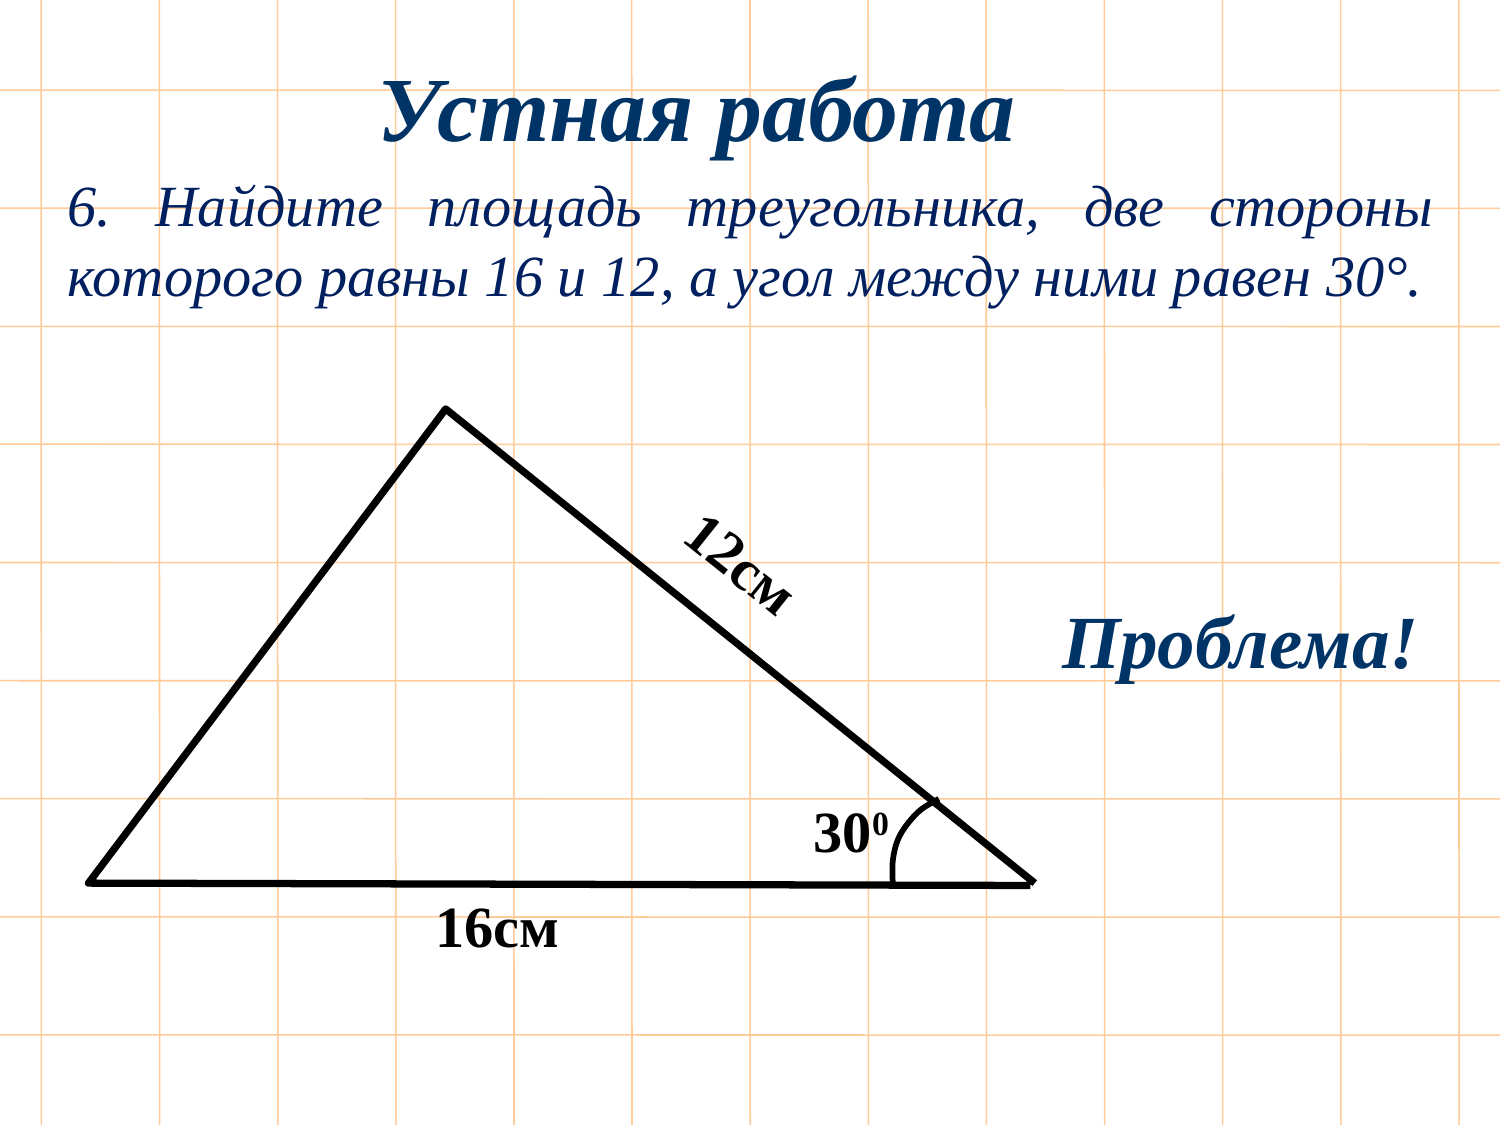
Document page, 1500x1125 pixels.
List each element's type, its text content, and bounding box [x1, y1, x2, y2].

text_box 6. Найдите площадь треугольника, две стороны которого равны 16 и 12, а угол между ними равен 30°. [53, 160, 1449, 315]
text_box [88, 408, 933, 886]
text_box 12см [656, 480, 842, 652]
text_box 16см [420, 881, 589, 967]
text_box Устная работа [363, 42, 1032, 160]
text_box 300 [798, 786, 904, 872]
text_box [892, 872, 901, 887]
text_box [894, 804, 1035, 886]
text_box [904, 798, 939, 866]
text_box Проблема! [1047, 586, 1434, 691]
